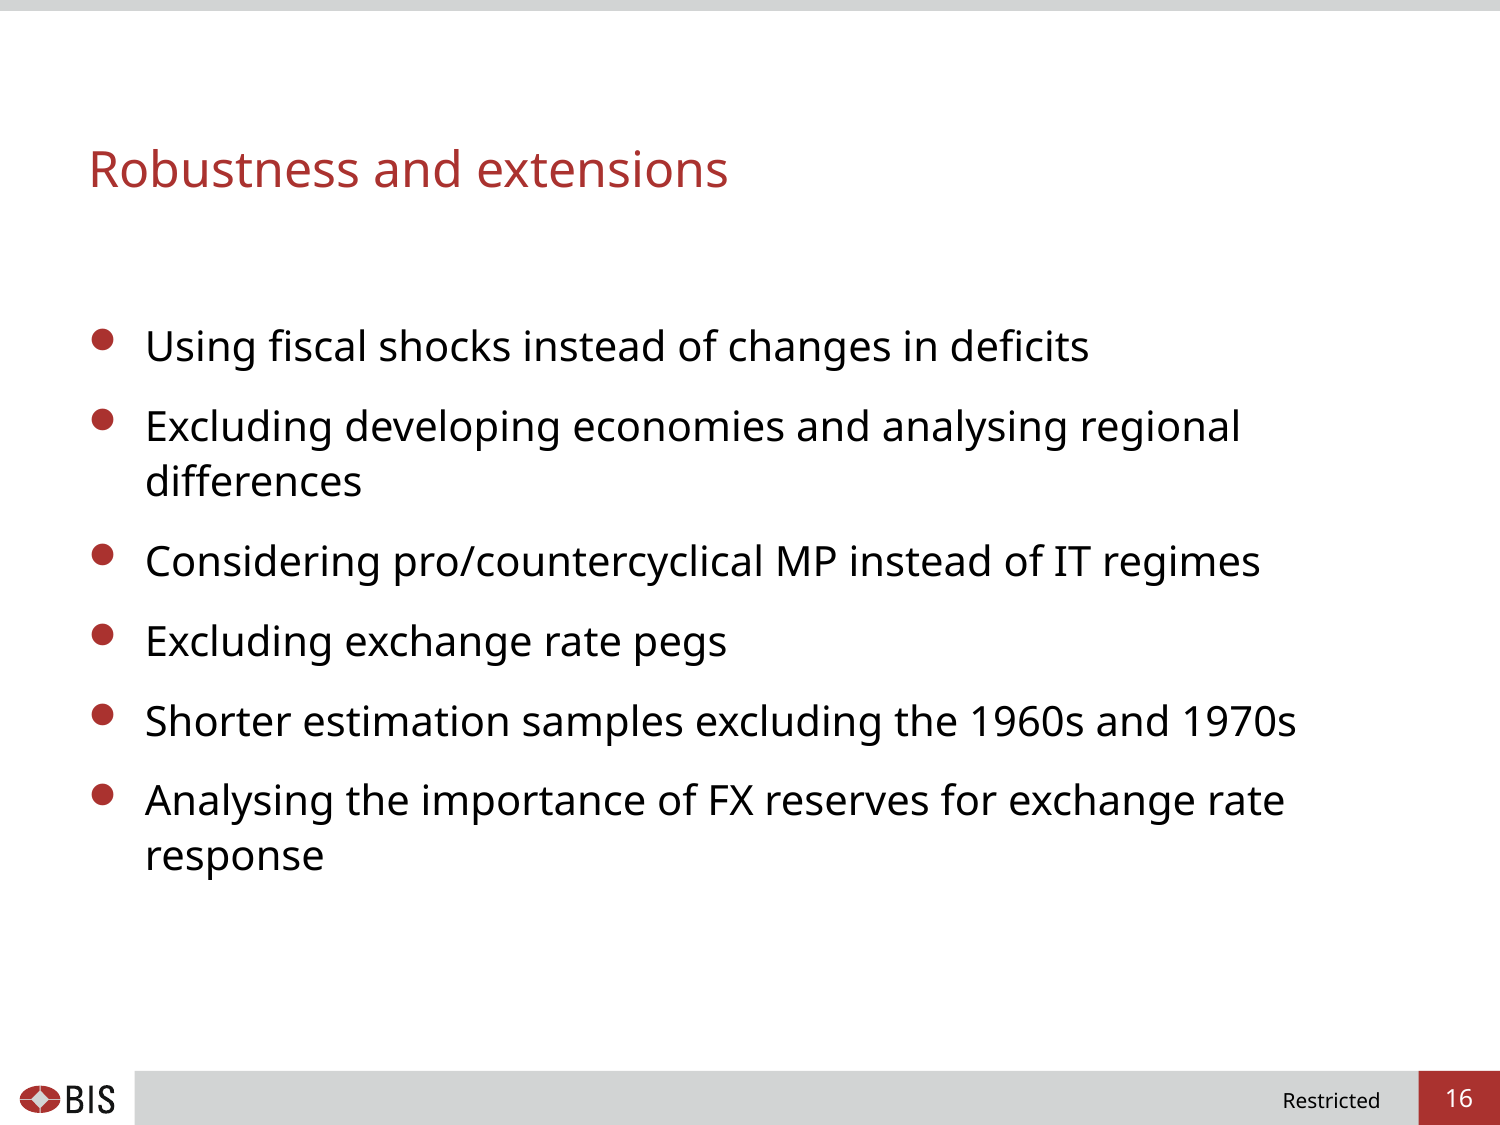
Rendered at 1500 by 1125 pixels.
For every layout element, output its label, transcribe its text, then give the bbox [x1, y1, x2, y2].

list Using fiscal shocks instead of changes in deficits Excluding developing economies and analysing regional differences Considering pro/countercyclical MP instead of IT regimes Excluding exchange rate pegs Shorter estimation samples excluding the 1960s and 1970s Analysing the importance of FX reserves for exchange rate response [88, 314, 1400, 1012]
title Robustness and extensions [88, 137, 1398, 214]
slide_number 16 [1418, 1074, 1500, 1125]
